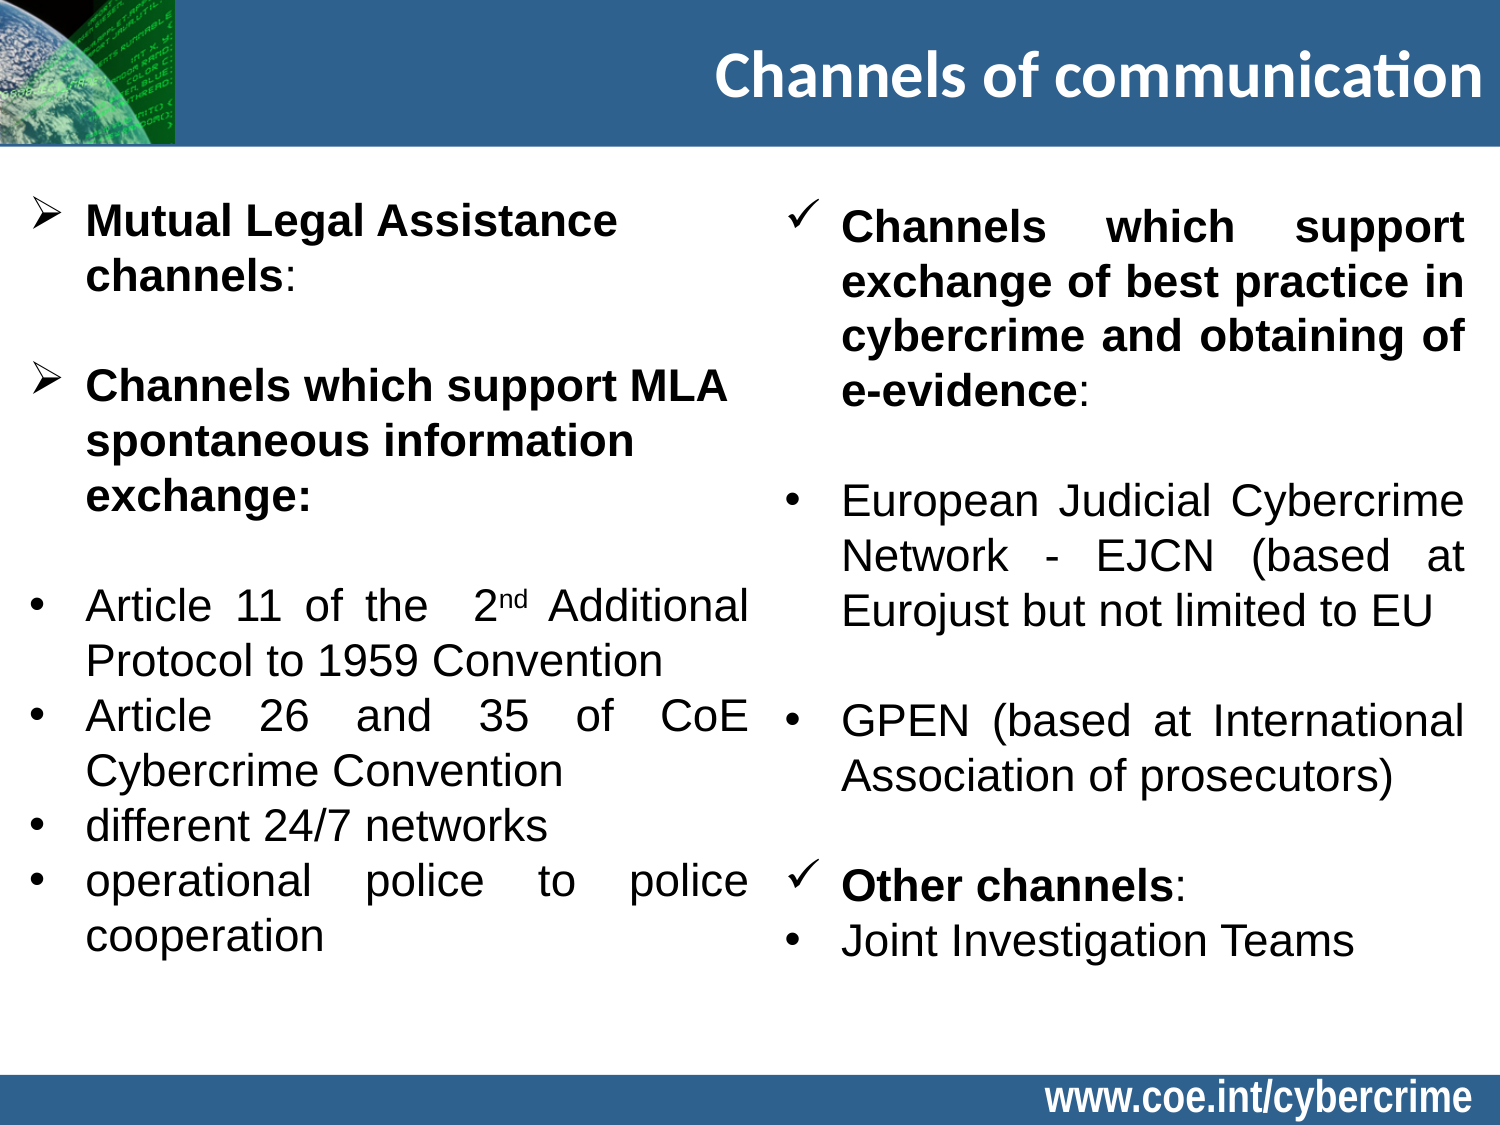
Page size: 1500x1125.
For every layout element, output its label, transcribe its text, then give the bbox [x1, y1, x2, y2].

picture [0, 0, 175, 144]
text_box [0, 1073, 1030, 1125]
text_box Channels of communication [177, 0, 1500, 149]
text_box Mutual Legal Assistance channels: Channels which support MLA spontaneous information exchange: Article 11 of the 2nd Additional Protocol to 1959 Convention Article 26 and 35 of CoE Cybercrime Convention different 24/7 networks operational police to police cooperation [14, 183, 765, 969]
text_box www.coe.int/cybercrime [1030, 1059, 1500, 1125]
text_box Channels which support exchange of best practice in cybercrime and obtaining of e-evidence: European Judicial Cybercrime Network - EJCN (based at Eurojust but not limited to EU GPEN (based at International Association of prosecutors) Other channels: Joint Investigation Teams [769, 188, 1480, 974]
